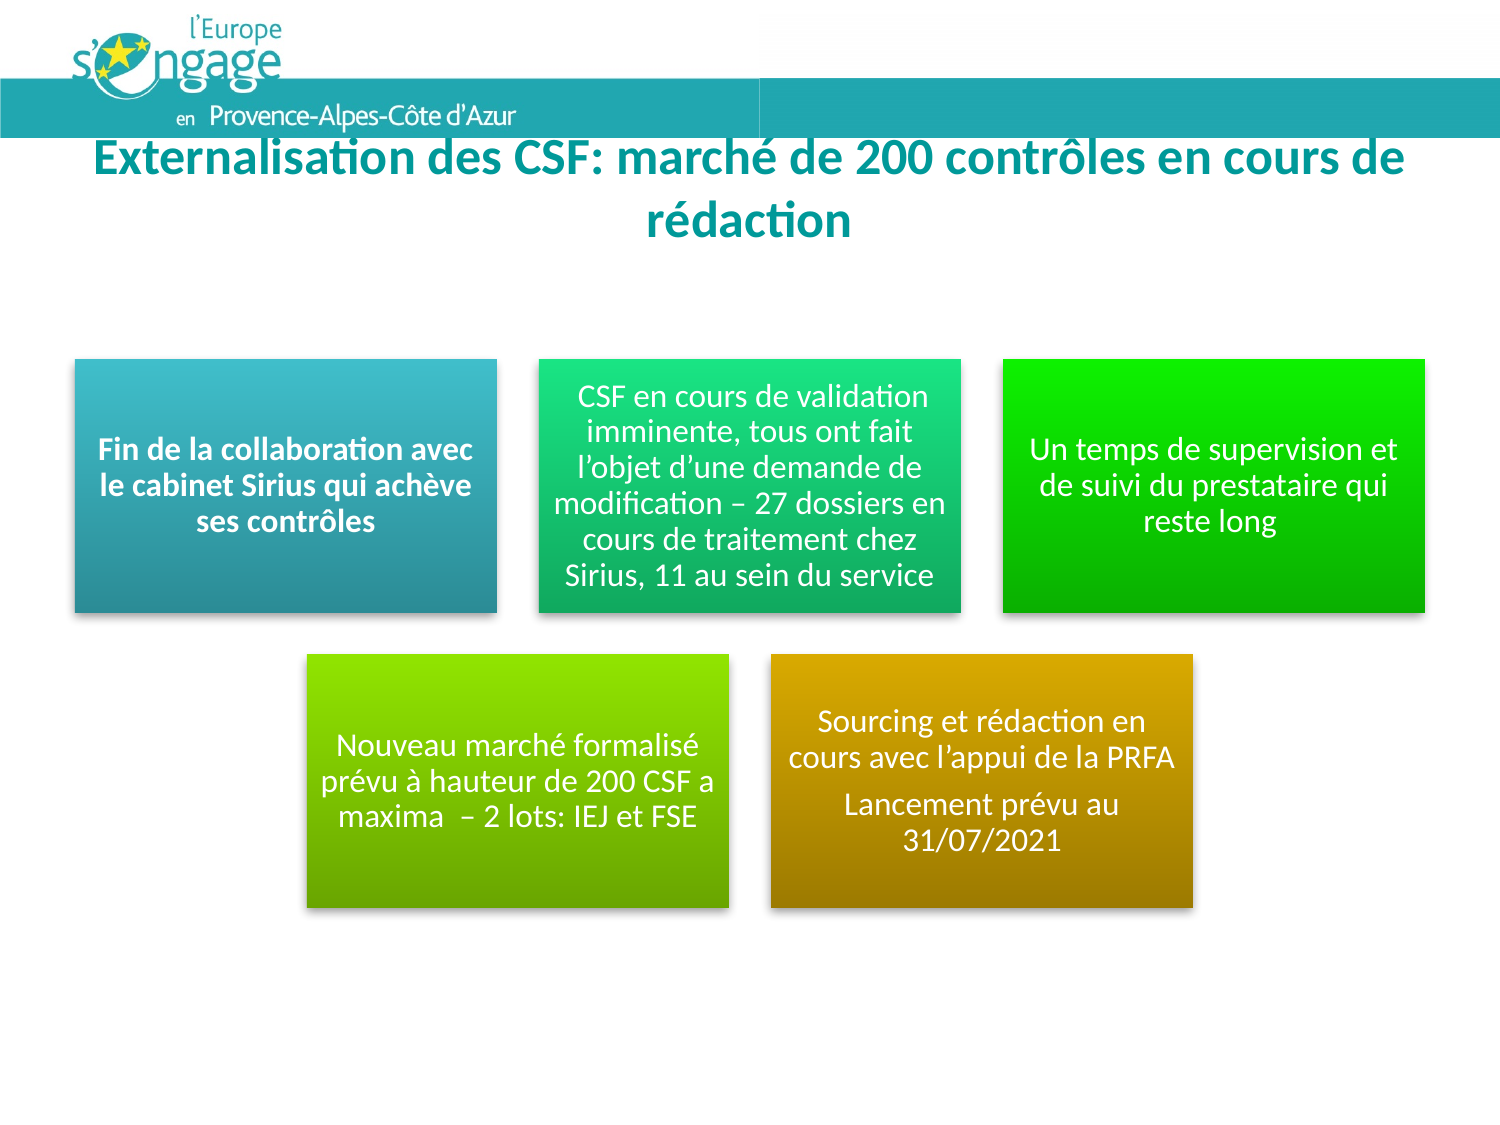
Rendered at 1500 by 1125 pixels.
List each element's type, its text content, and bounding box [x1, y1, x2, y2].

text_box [0, 14, 1500, 138]
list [74, 262, 1426, 1006]
title Externalisation des CSF: marché de 200 contrôles en cours de rédaction [75, 152, 1425, 233]
